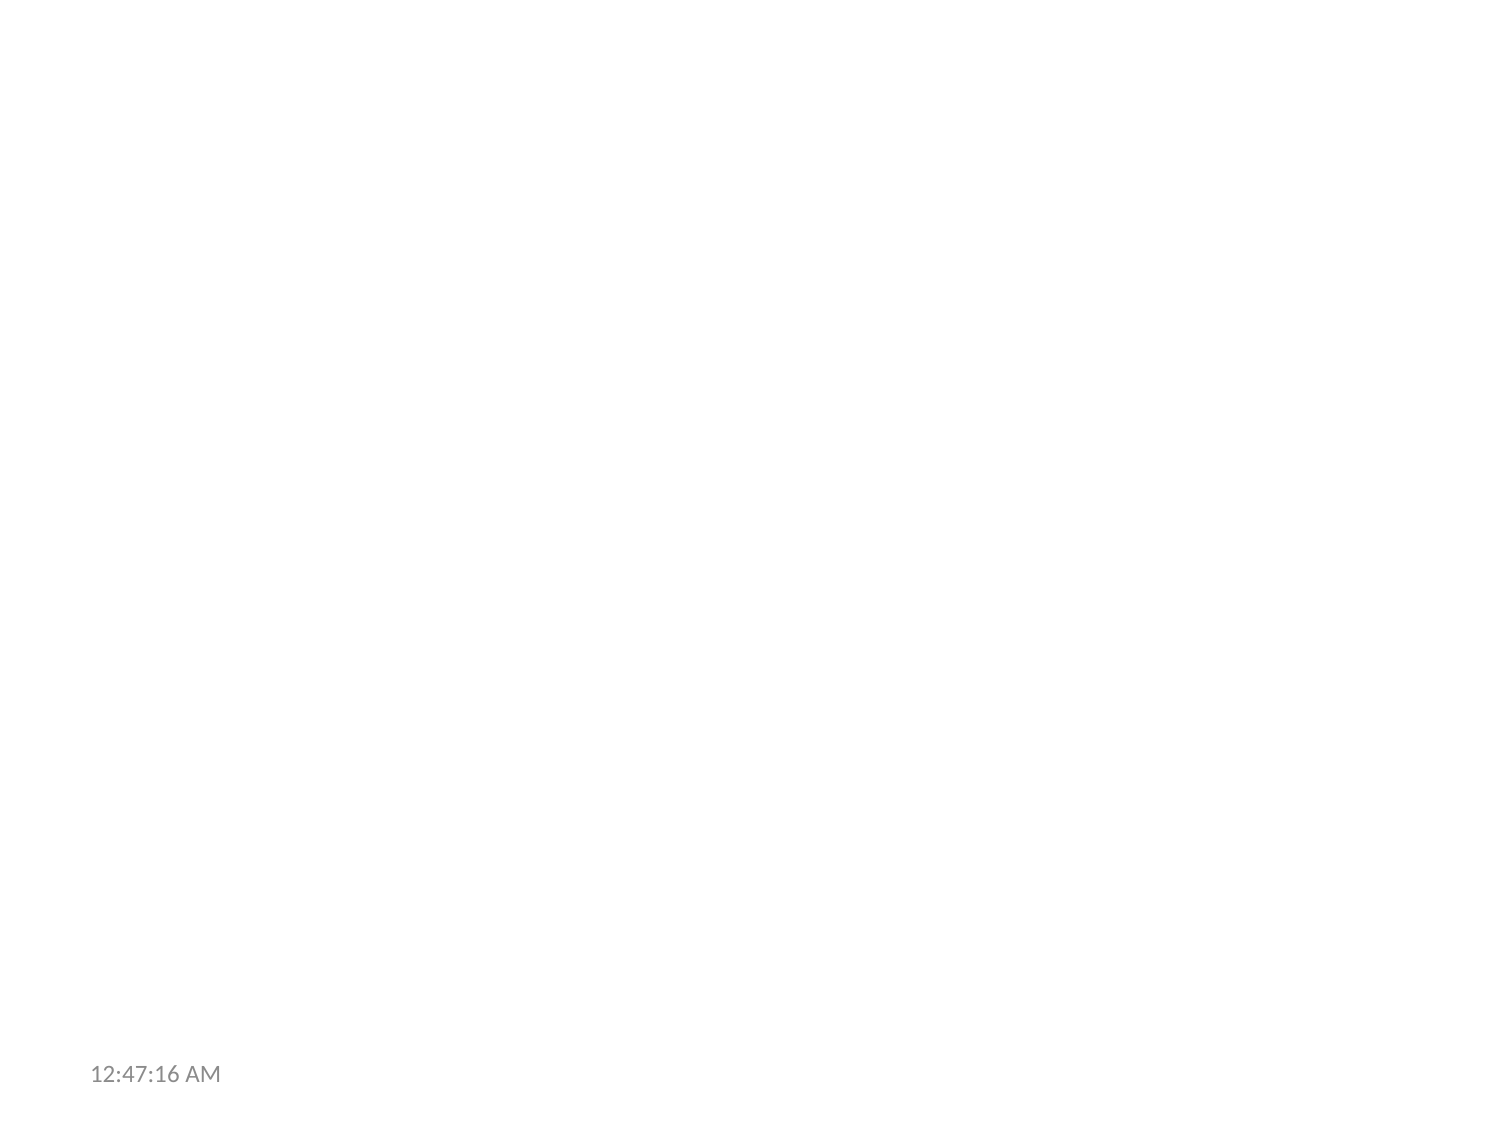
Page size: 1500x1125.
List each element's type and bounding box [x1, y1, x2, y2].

slide_number [75, 1042, 425, 1103]
